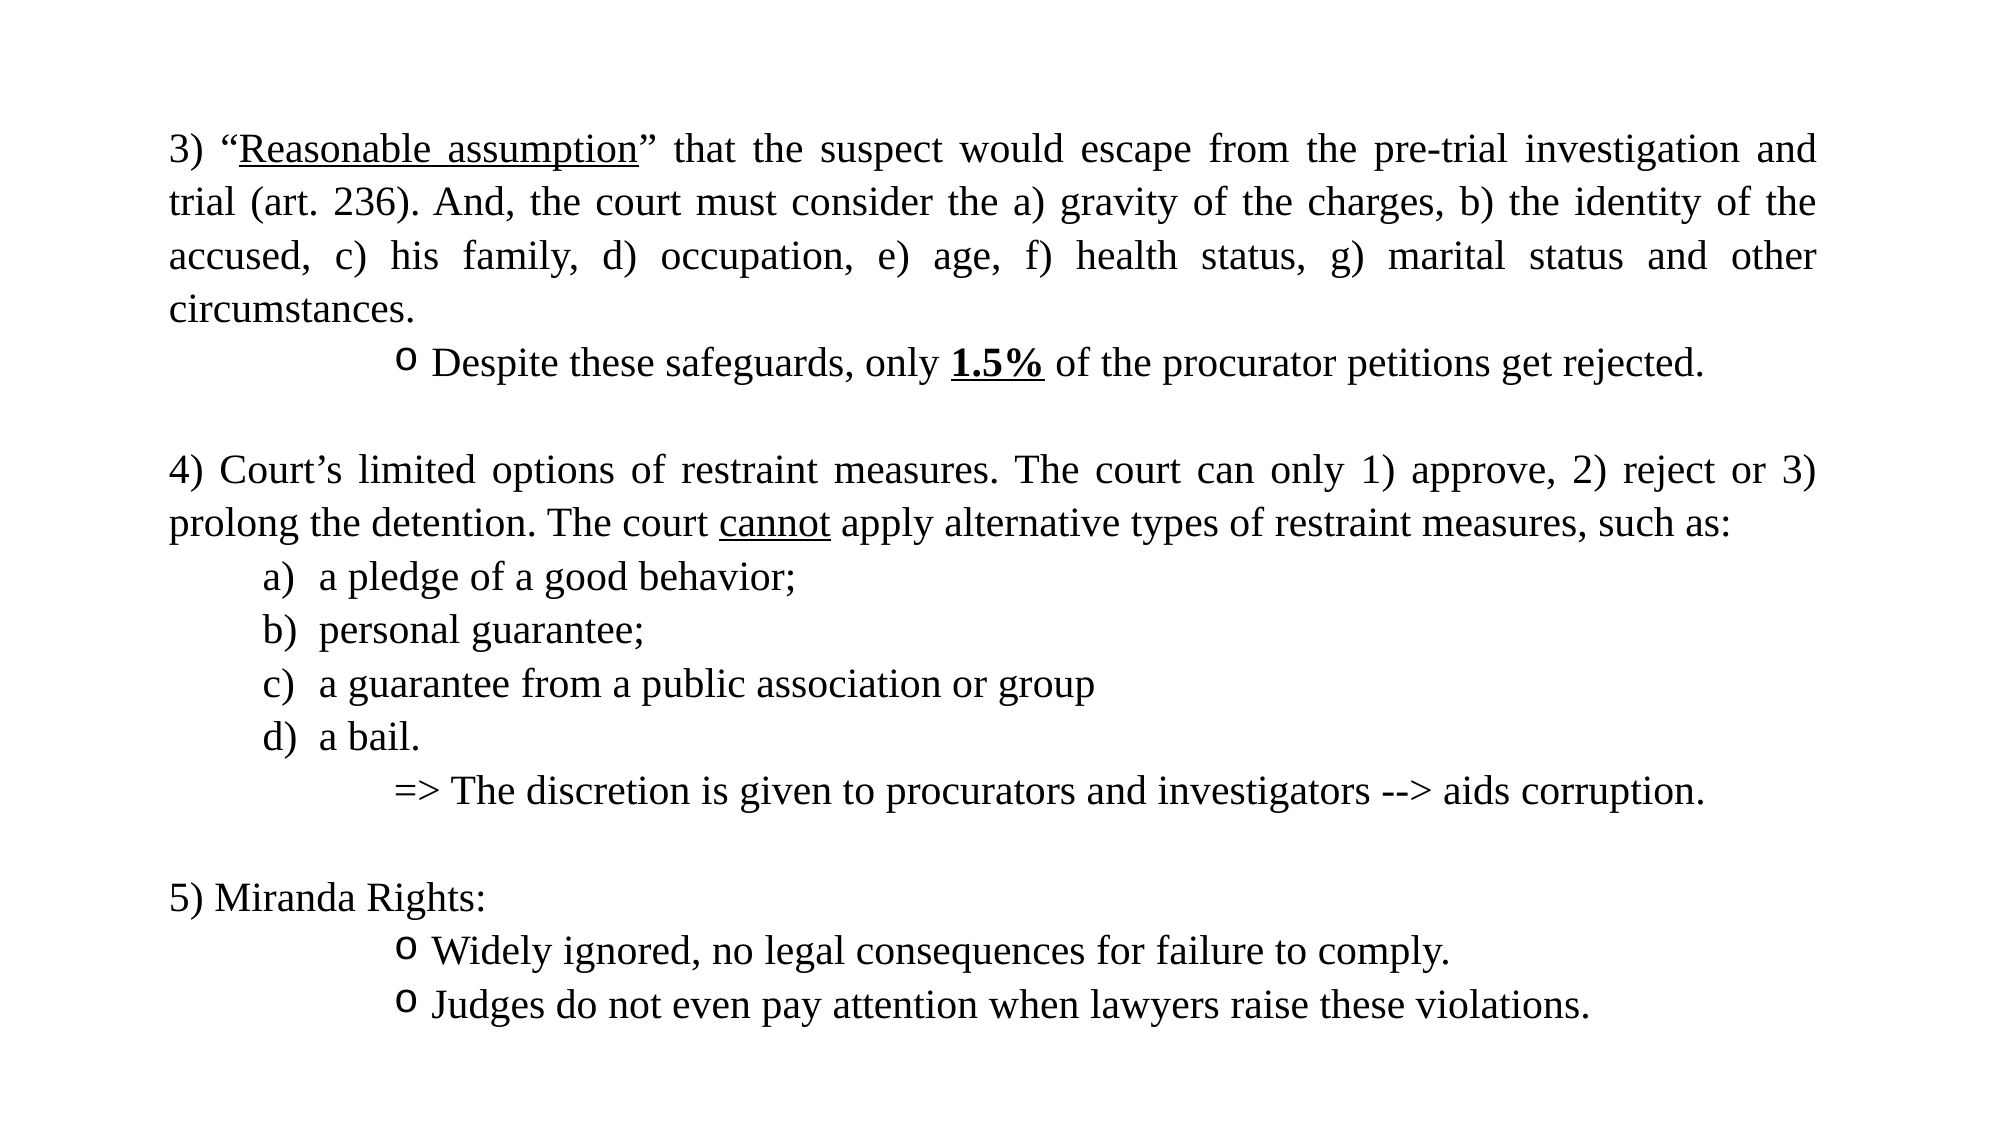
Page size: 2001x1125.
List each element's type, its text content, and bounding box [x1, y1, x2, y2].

text_box 3) “Reasonable assumption” that the suspect would escape from the pre-trial investigation and trial (art. 236). And, the court must consider the a) gravity of the charges, b) the identity of the accused, c) his family, d) occupation, e) age, f) health status, g) marital status and other circumstances. Despite these safeguards, only 1.5% of the procurator petitions get rejected. 4) Court’s limited options of restraint measures. The court can only 1) approve, 2) reject or 3) prolong the detention. The court cannot apply alternative types of restraint measures, such as: a pledge of a good behavior; personal guarantee; a guarantee from a public association or group a bail. => The discretion is given to procurators and investigators --> aids corruption. 5) Miranda Rights: Widely ignored, no legal consequences for failure to comply. Judges do not even pay attention when lawyers raise these violations. [154, 109, 1834, 1034]
